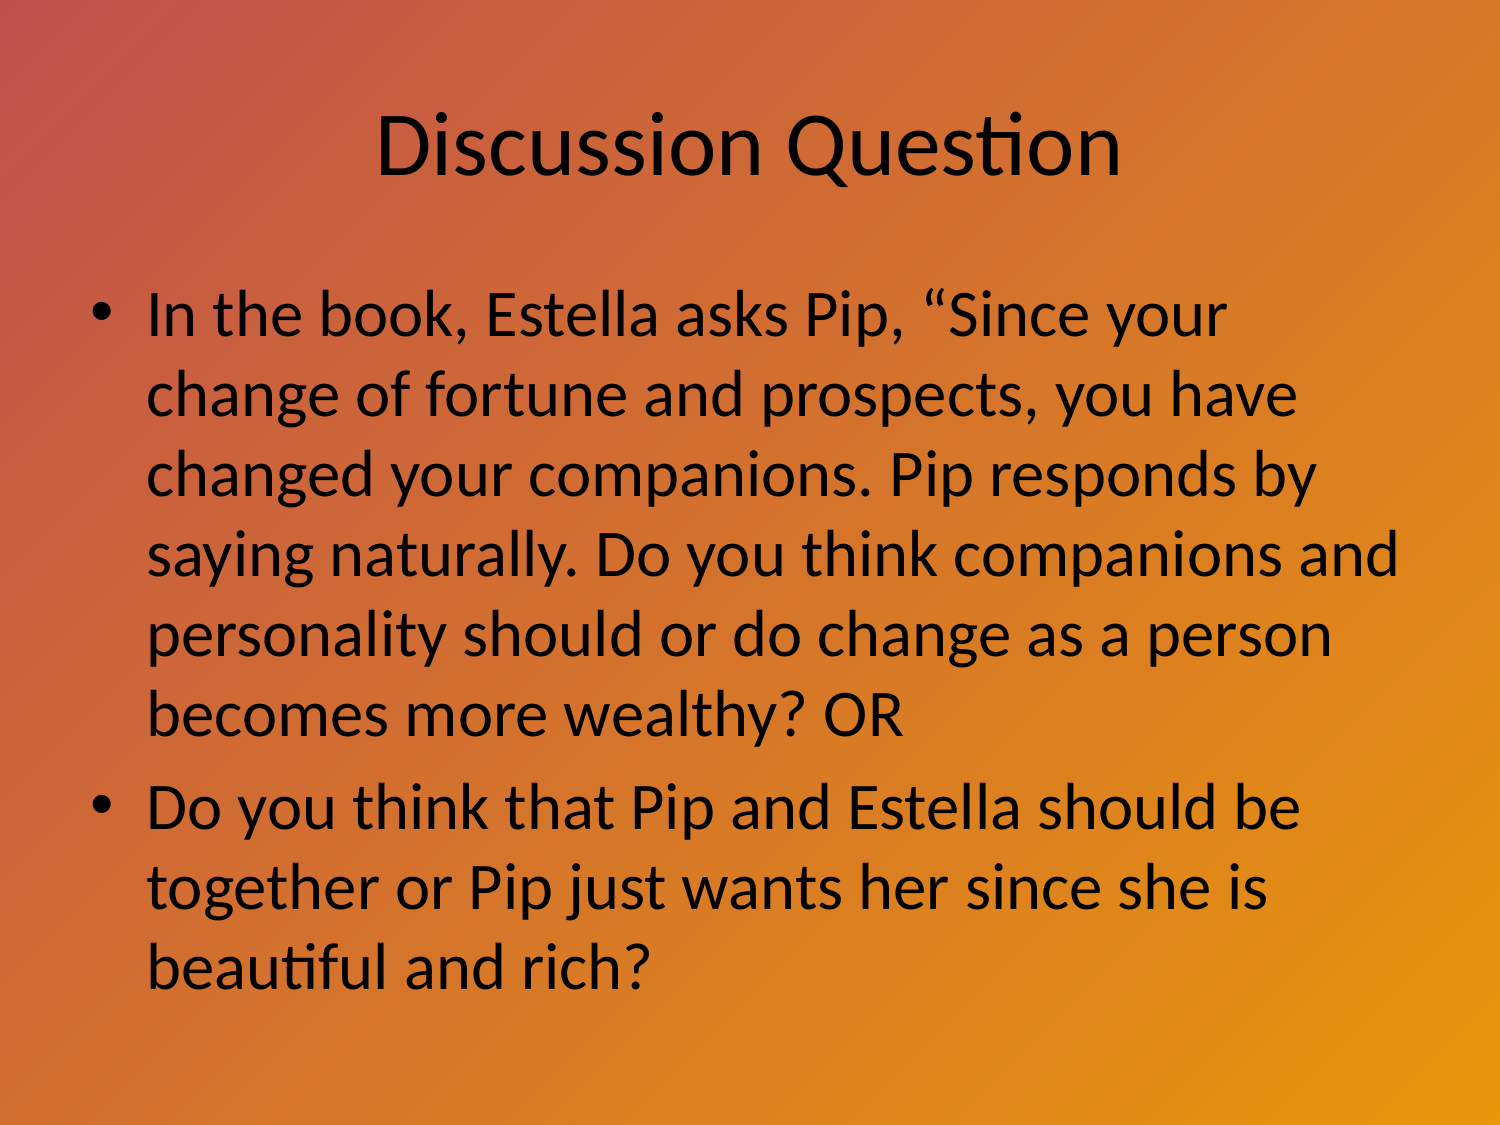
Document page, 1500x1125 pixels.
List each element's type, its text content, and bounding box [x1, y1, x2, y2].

list In the book, Estella asks Pip, “Since your change of fortune and prospects, you have changed your companions. Pip responds by saying naturally. Do you think companions and personality should or do change as a person becomes more wealthy? OR Do you think that Pip and Estella should be together or Pip just wants her since she is beautiful and rich? [74, 262, 1426, 1006]
title Discussion Question [74, 44, 1426, 233]
